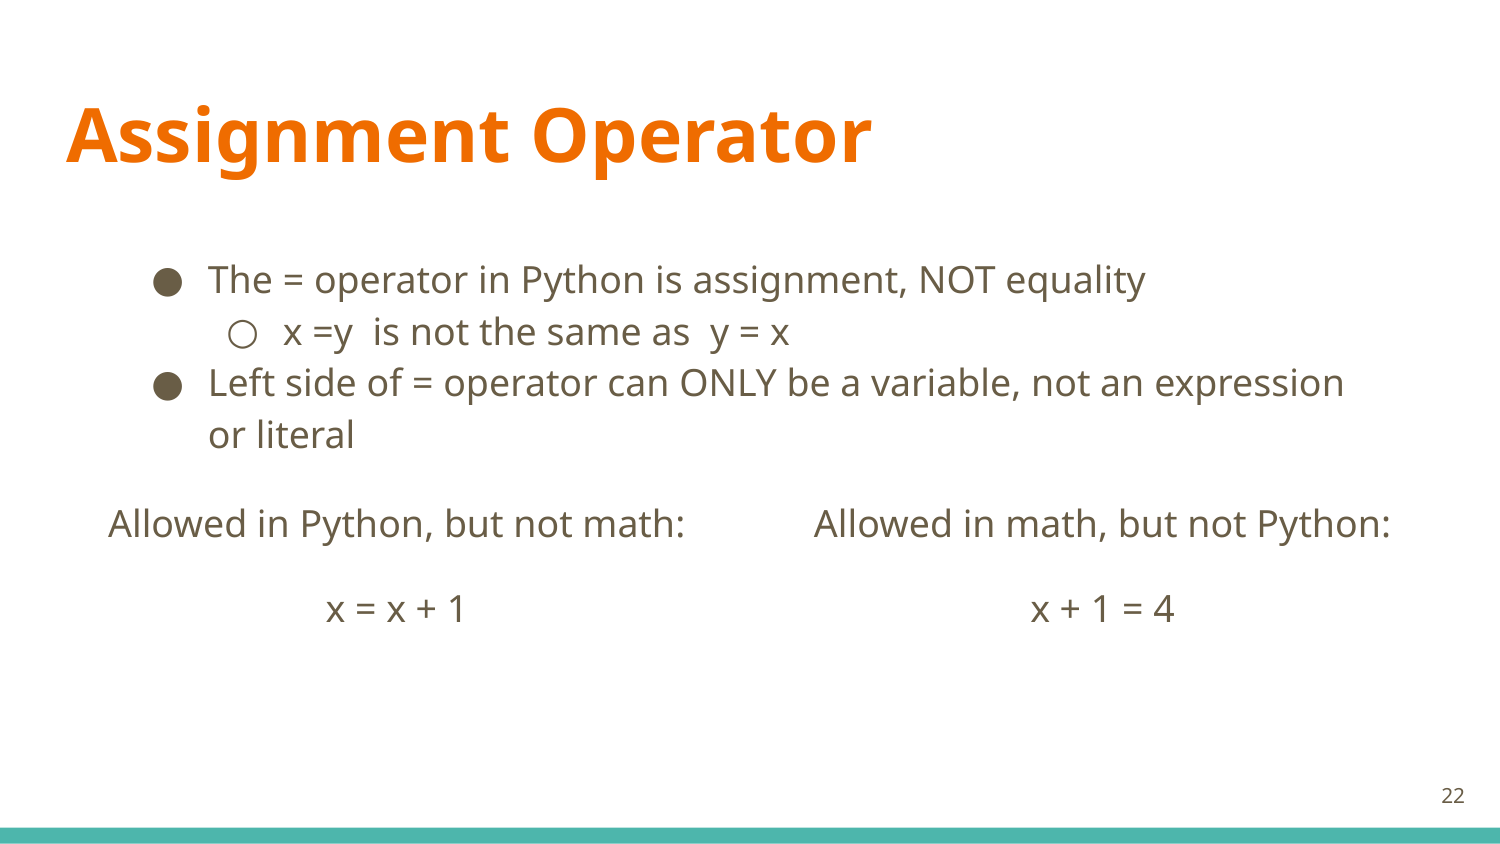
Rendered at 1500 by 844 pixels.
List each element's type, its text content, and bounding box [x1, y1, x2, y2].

slide_number ‹#› [1389, 764, 1480, 830]
list Allowed in math, but not Python: x + 1 = 4 [791, 478, 1415, 692]
list Allowed in Python, but not math: x = x + 1 [85, 478, 709, 692]
title Assignment Operator [51, 72, 1449, 189]
list The = operator in Python is assignment, NOT equality x =y is not the same as y = x Left side of = operator can ONLY be a variable, not an expression or literal [117, 234, 1365, 386]
